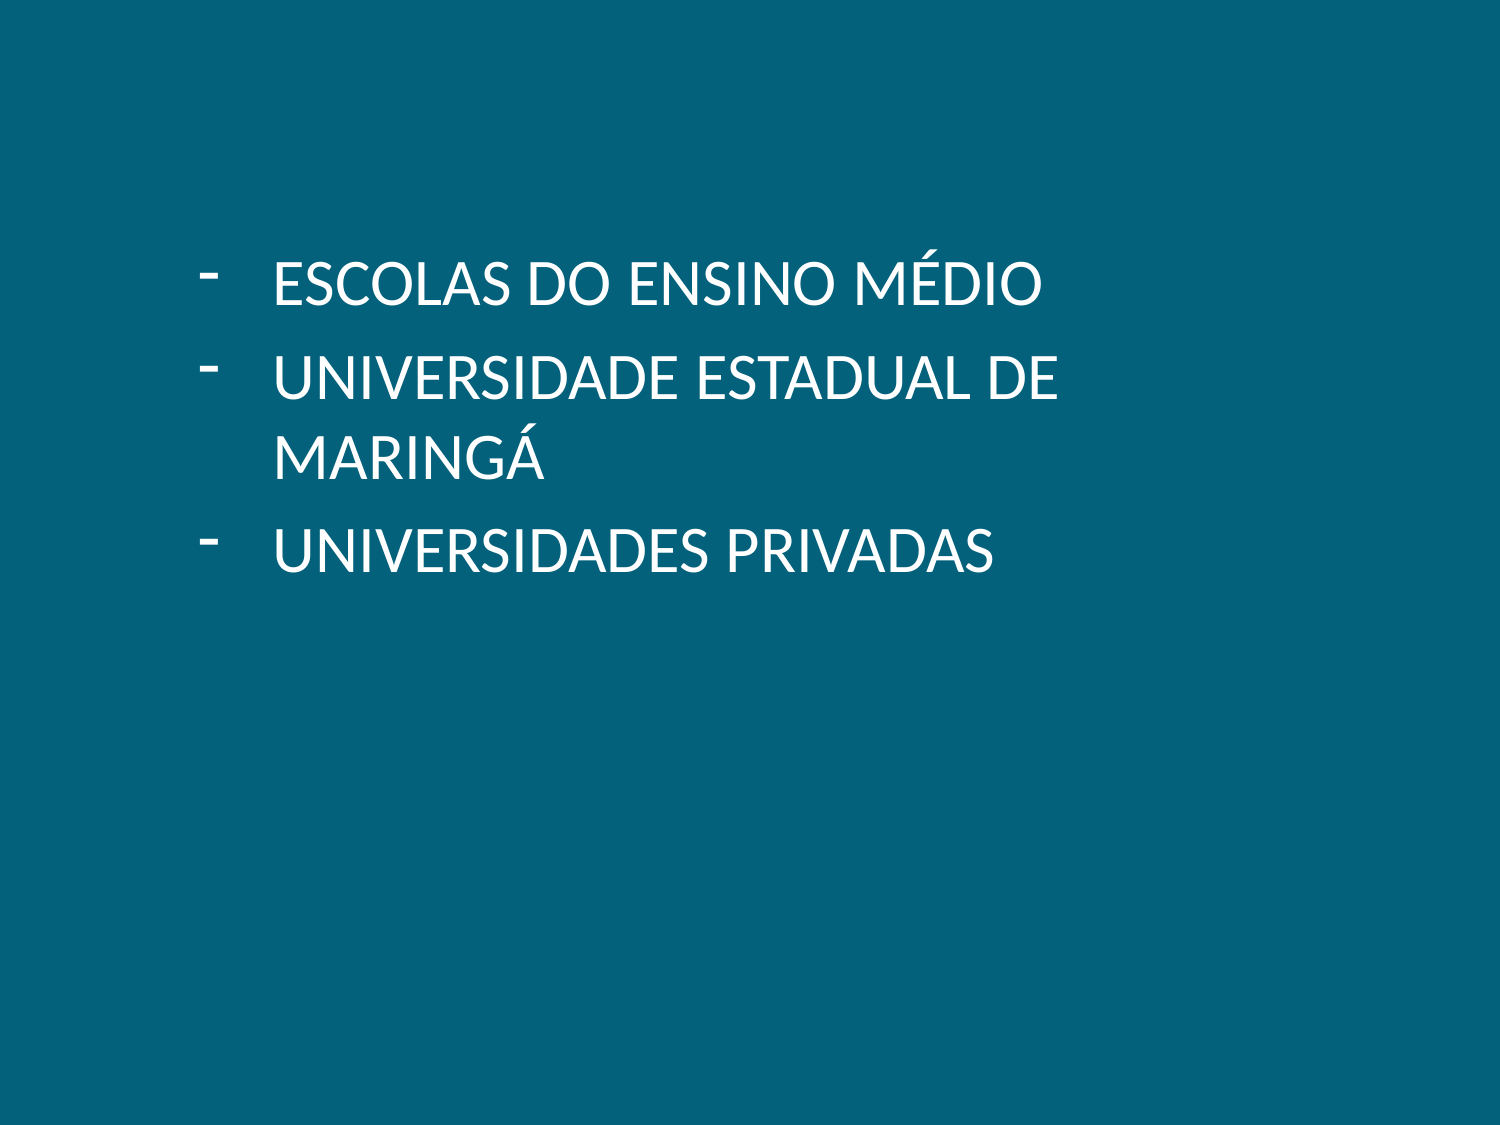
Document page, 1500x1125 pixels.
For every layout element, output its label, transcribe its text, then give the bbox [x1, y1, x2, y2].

subtitle ESCOLAS DO ENSINO MÉDIO UNIVERSIDADE ESTADUAL DE MARINGÁ UNIVERSIDADES PRIVADAS [183, 231, 1233, 669]
